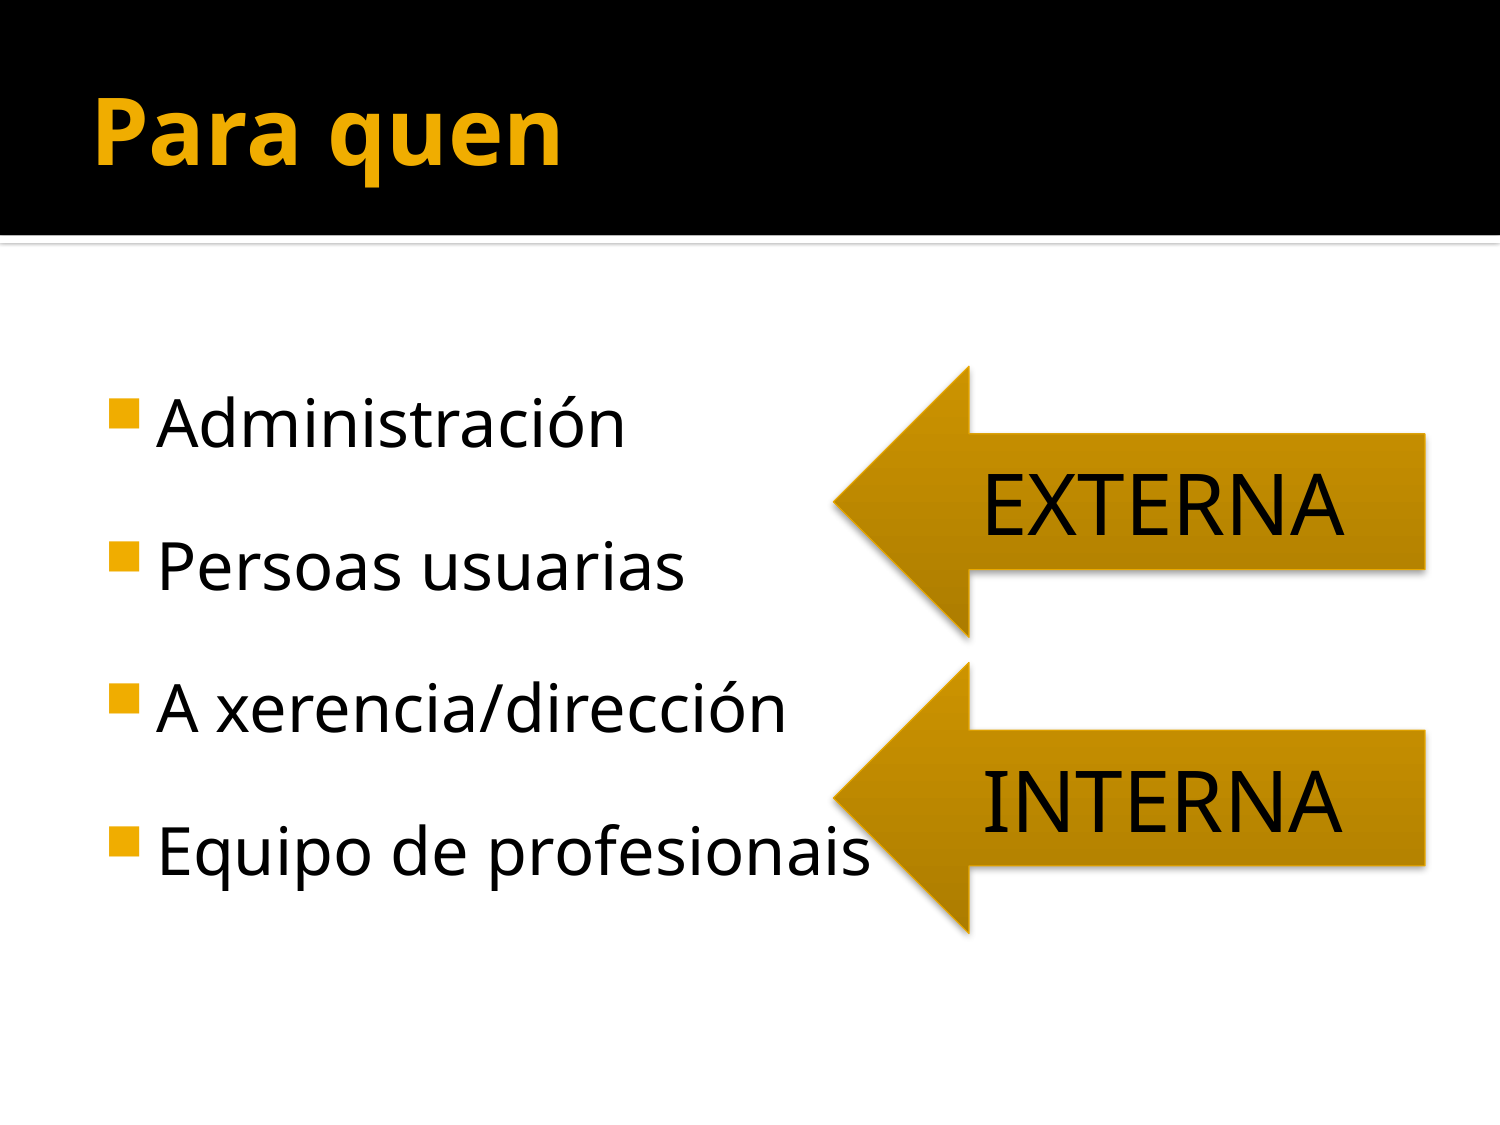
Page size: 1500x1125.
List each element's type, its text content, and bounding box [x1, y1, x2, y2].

list Administración Persoas usuarias A xerencia/dirección Equipo de profesionais [75, 366, 1425, 1125]
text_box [833, 366, 1425, 934]
title Para quen [75, 25, 1425, 231]
